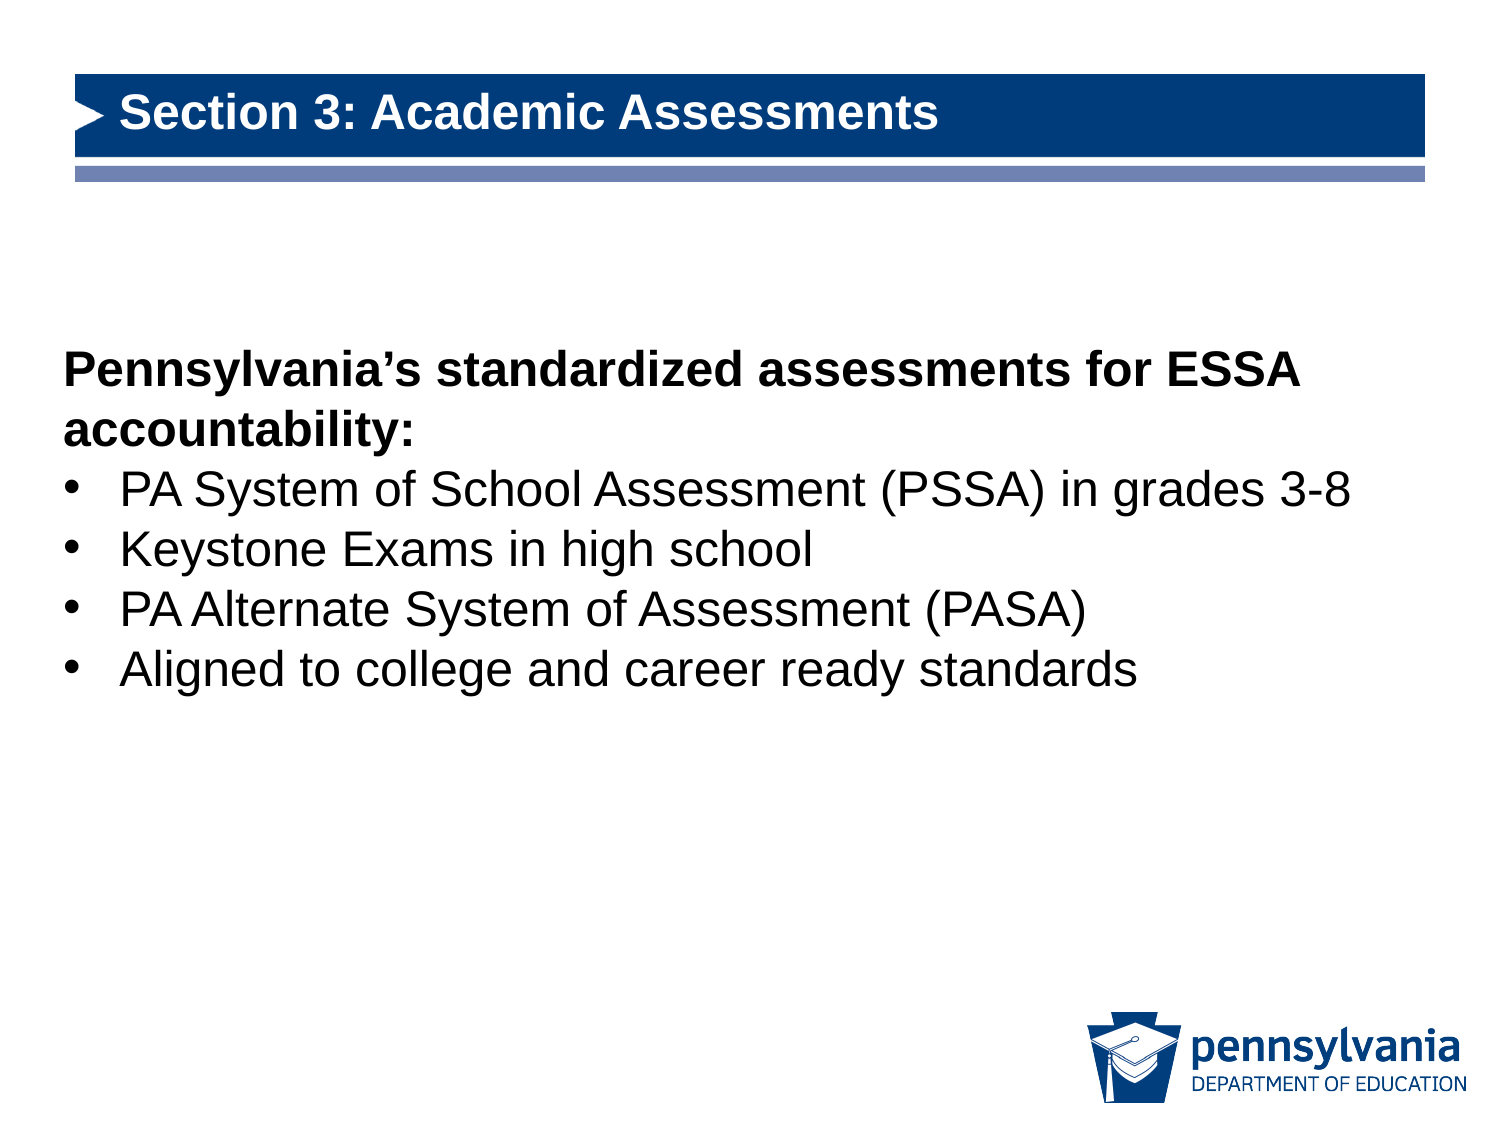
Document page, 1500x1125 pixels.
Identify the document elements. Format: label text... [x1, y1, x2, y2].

picture [1087, 1012, 1466, 1103]
list Pennsylvania’s standardized assessments for ESSA accountability: PA System of School Assessment (PSSA) in grades 3-8 Keystone Exams in high school PA Alternate System of Assessment (PASA) Aligned to college and career ready standards [48, 328, 1399, 875]
picture [74, 74, 1426, 182]
